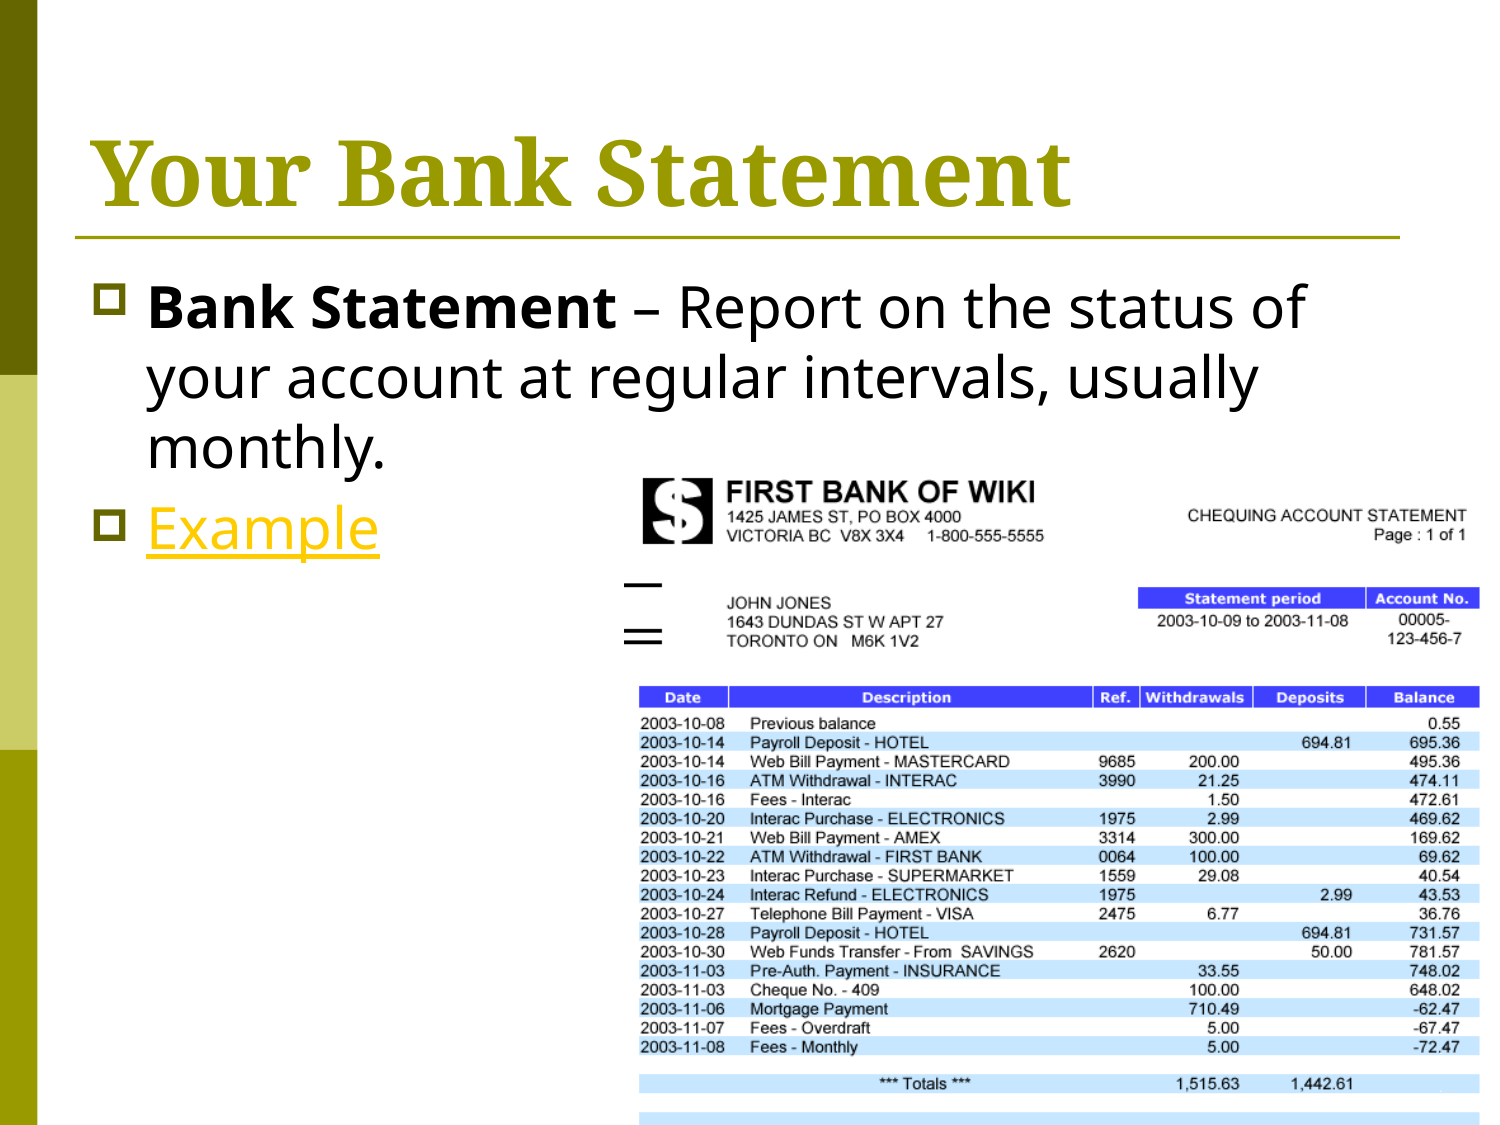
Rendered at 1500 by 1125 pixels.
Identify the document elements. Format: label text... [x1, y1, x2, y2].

list Bank Statement – Report on the status of your account at regular intervals, usually monthly. Example [74, 262, 1426, 1006]
picture [624, 448, 1500, 1125]
title Your Bank Statement [74, 45, 1426, 233]
